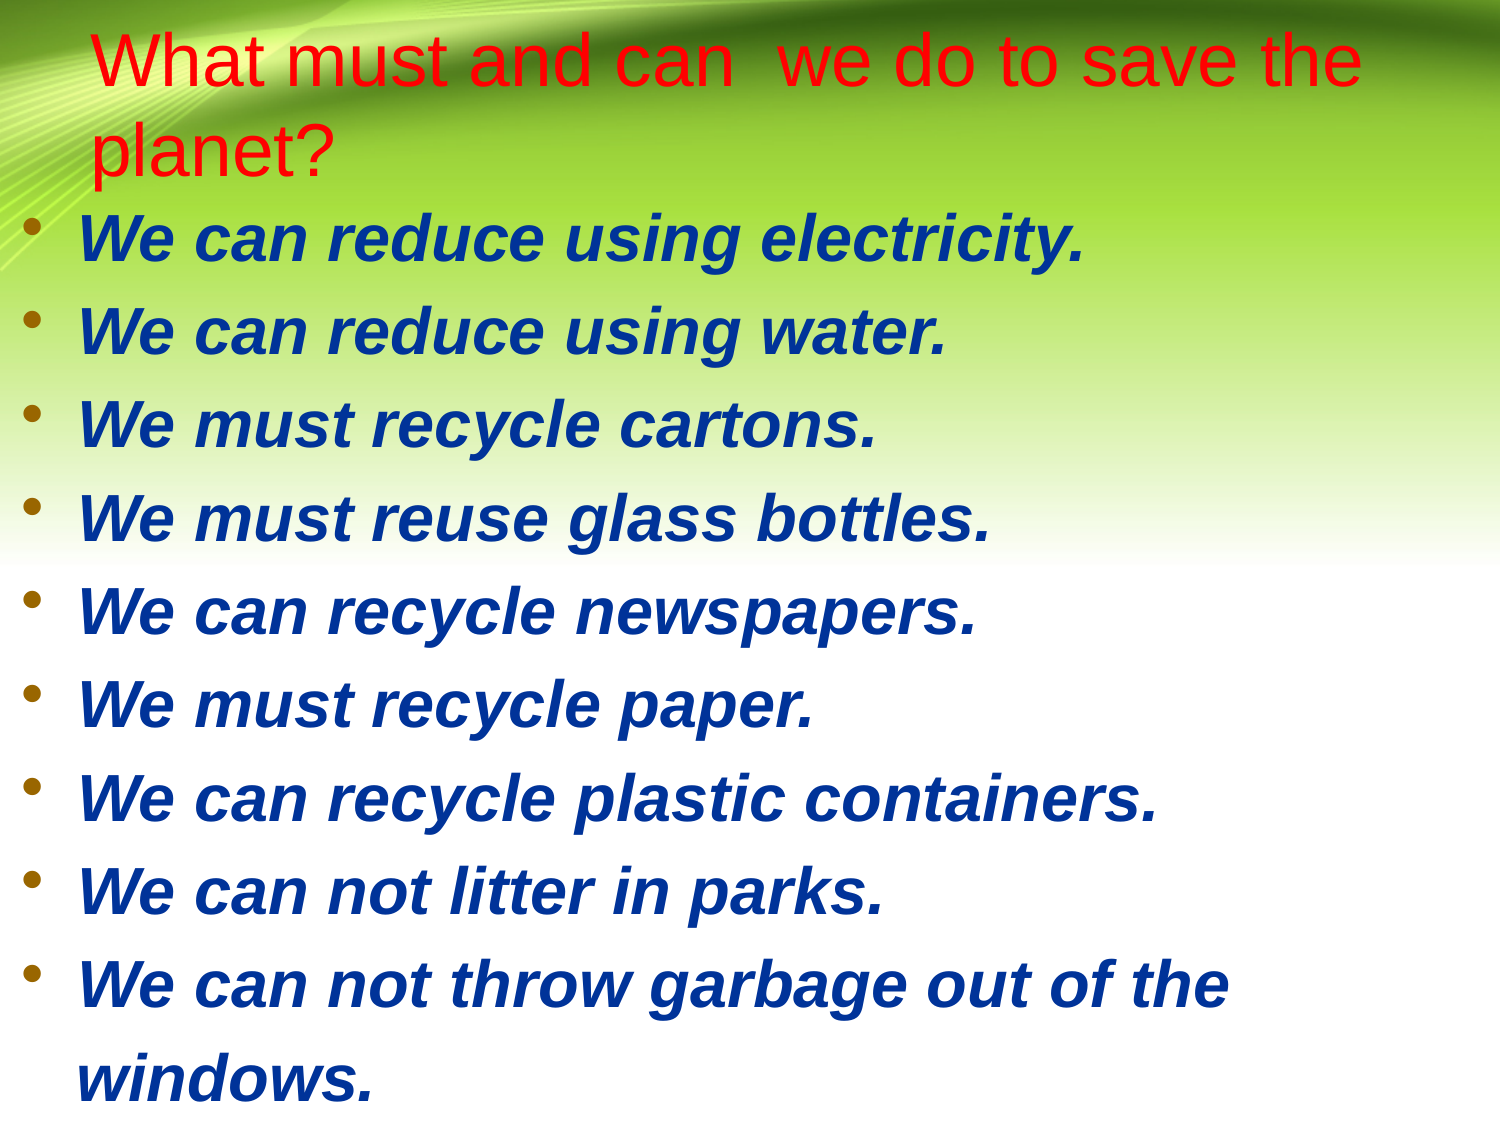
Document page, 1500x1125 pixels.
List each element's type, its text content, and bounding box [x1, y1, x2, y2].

list We can reduce using electricity. We can reduce using water. We must recycle cartons. We must reuse glass bottles. We can recycle newspapers. We must recycle paper. We can recycle plastic containers. We can not litter in parks. We can not throw garbage out of the windows. [5, 186, 1394, 1110]
title What must and can we do to save the planet? [74, 36, 1426, 167]
picture [0, 0, 1500, 1125]
